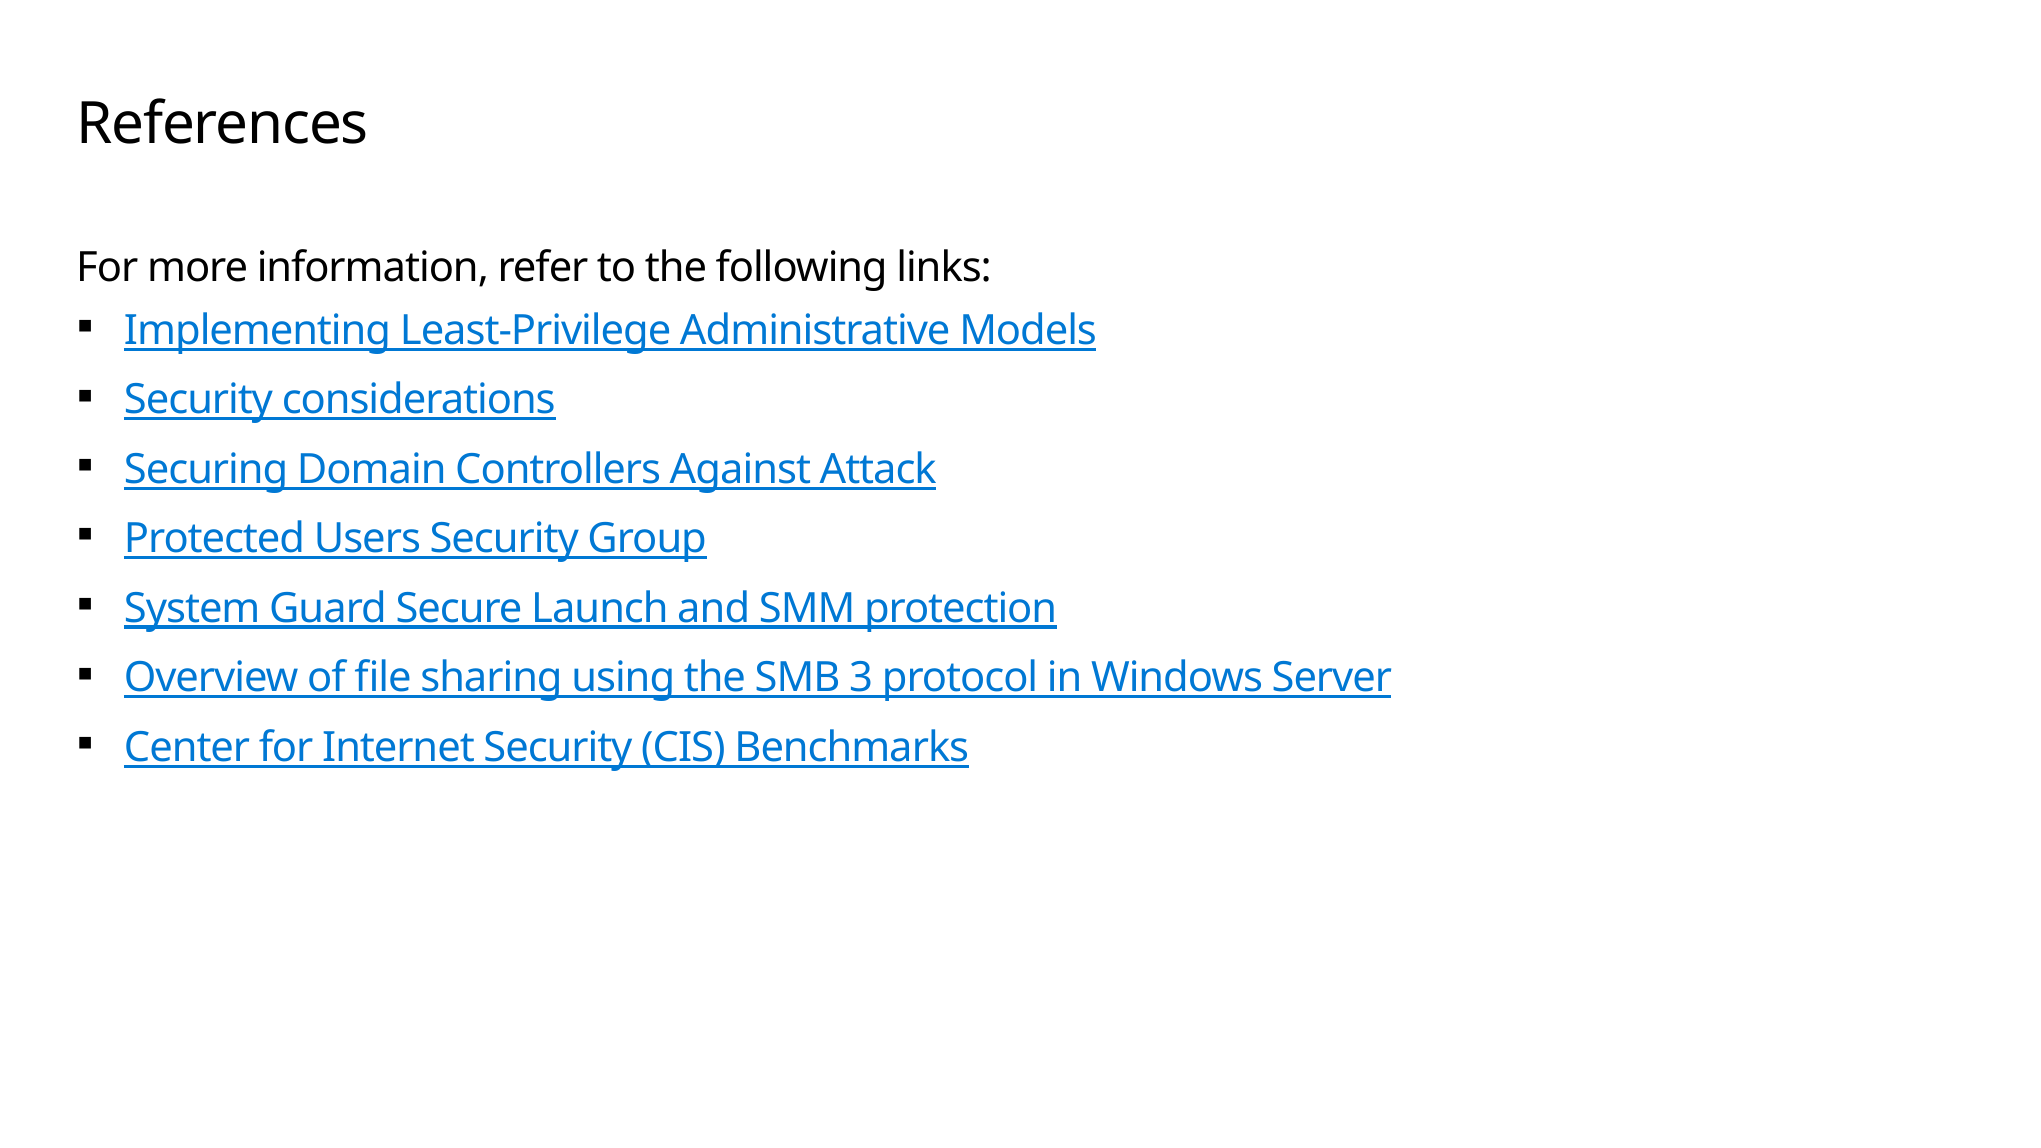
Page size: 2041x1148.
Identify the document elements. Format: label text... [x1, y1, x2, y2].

list For more information, refer to the following links: Implementing Least-Privilege Administrative Models Security considerations Securing Domain Controllers Against Attack Protected Users Security Group System Guard Secure Launch and SMM protection Overview of file sharing using the SMB 3 protocol in Windows Server Center for Internet Security (CIS) Benchmarks [76, 240, 1970, 1074]
title References [76, 93, 1968, 161]
